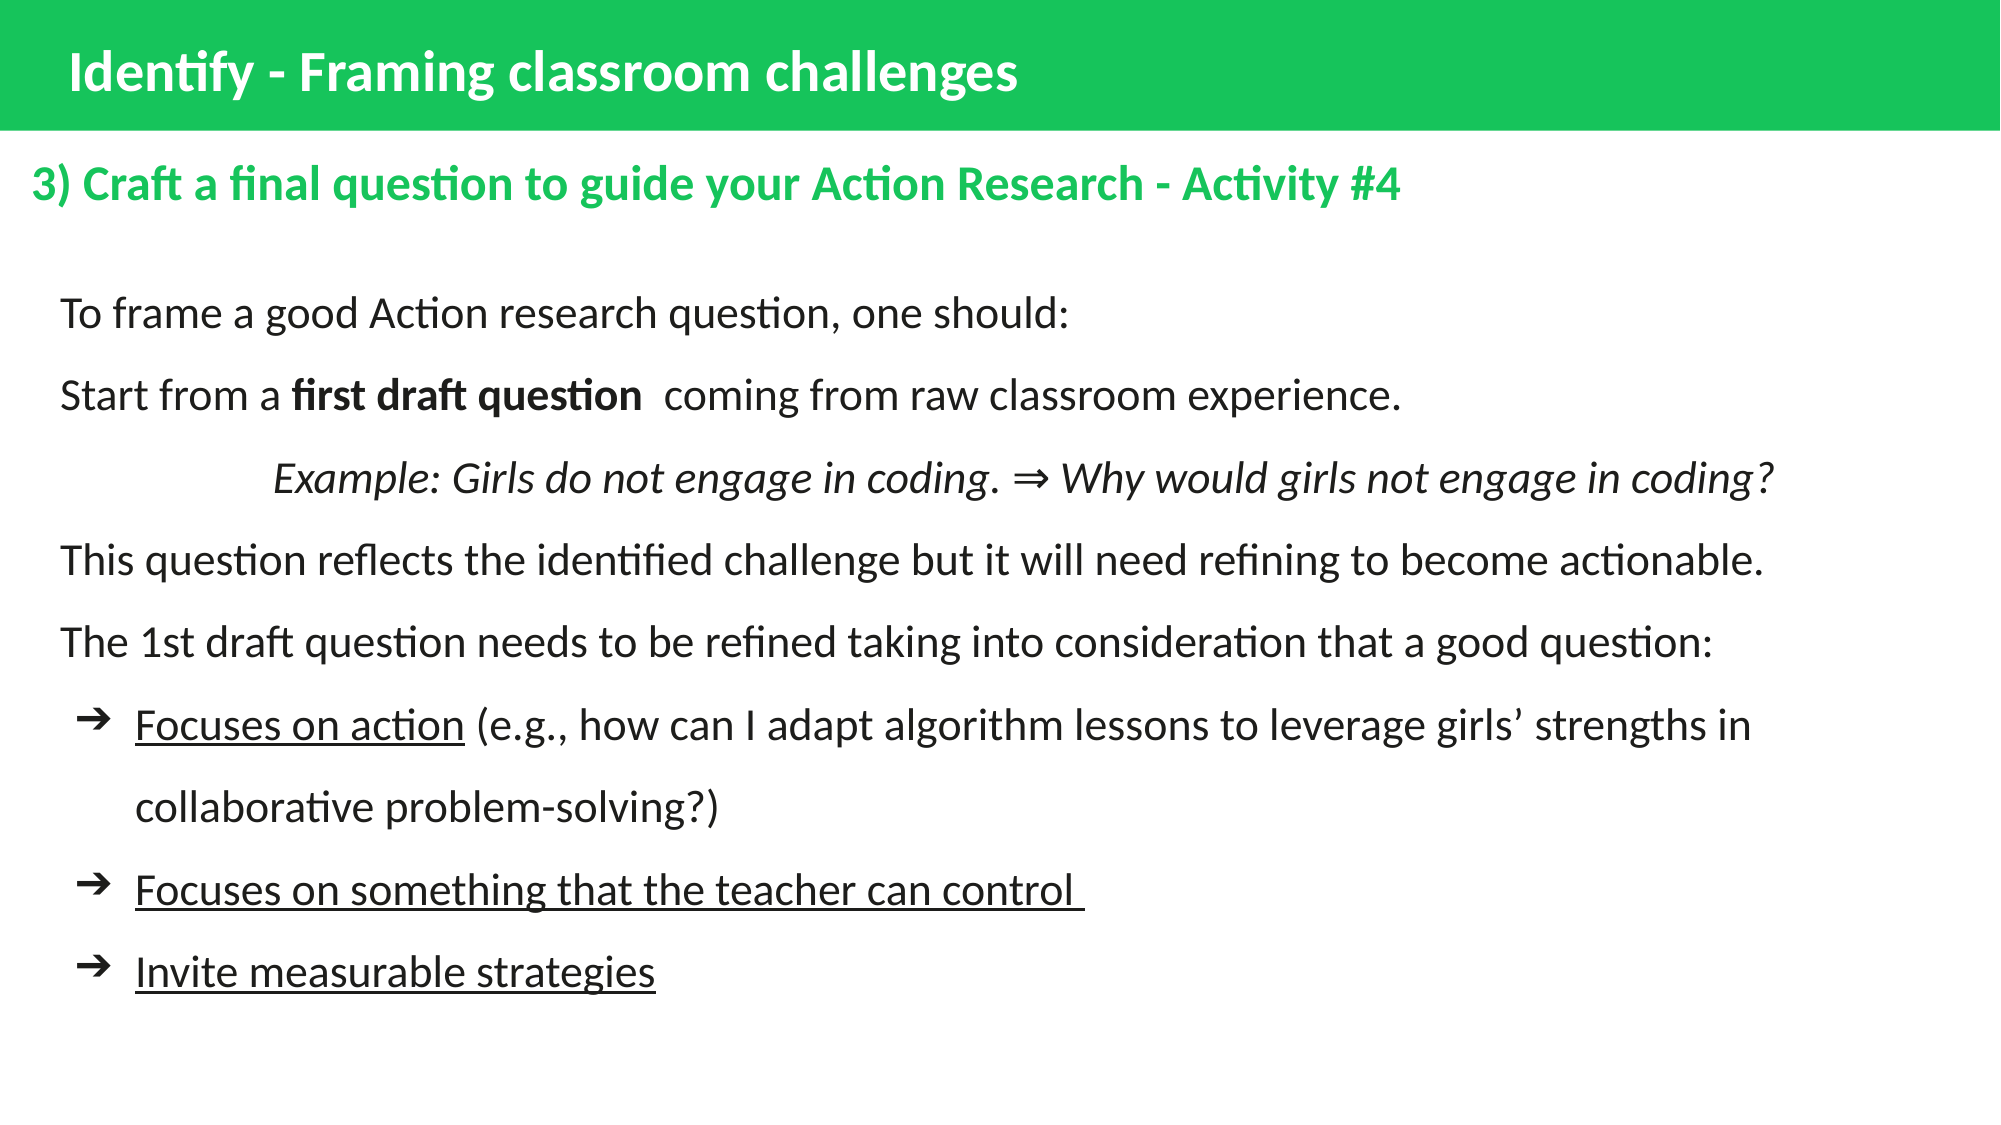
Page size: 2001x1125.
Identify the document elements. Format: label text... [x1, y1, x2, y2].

title Identify - Framing classroom challenges [16, 13, 1976, 131]
text_box To frame a good Action research question, one should: Start from a first draft question coming from raw classroom experience. Example: Girls do not engage in coding. ⇒ Why would girls not engage in coding? This question reflects the identified challenge but it will need refining to become actionable. The 1st draft question needs to be refined taking into consideration that a good question: Focuses on action (e.g., how can I adapt algorithm lessons to leverage girls’ strengths in collaborative problem-solving?) Focuses on something that the teacher can control Invite measurable strategies [45, 267, 1851, 1087]
list 3) Craft a final question to guide your Action Research - Activity #4 [16, 176, 1976, 267]
